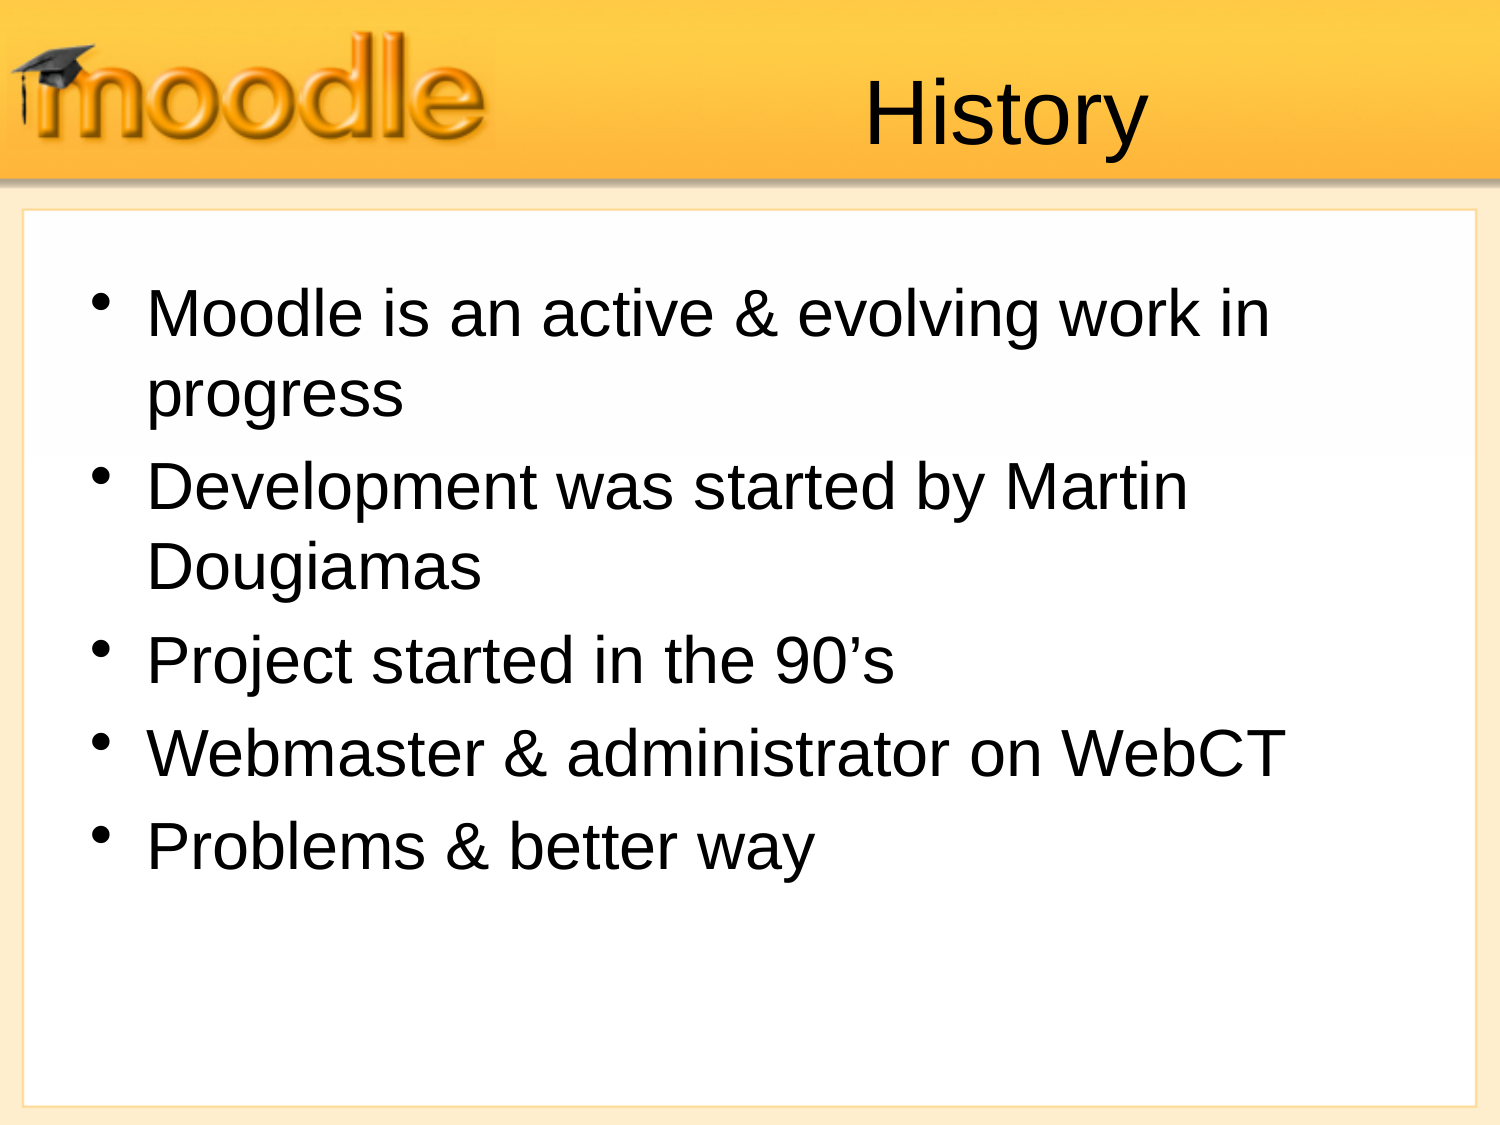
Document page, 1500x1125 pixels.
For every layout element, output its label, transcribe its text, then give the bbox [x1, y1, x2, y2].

title History [588, 45, 1425, 233]
picture [0, 0, 1500, 1125]
list Moodle is an active & evolving work in progress Development was started by Martin Dougiamas Project started in the 90’s Webmaster & administrator on WebCT Problems & better way [75, 262, 1425, 1005]
